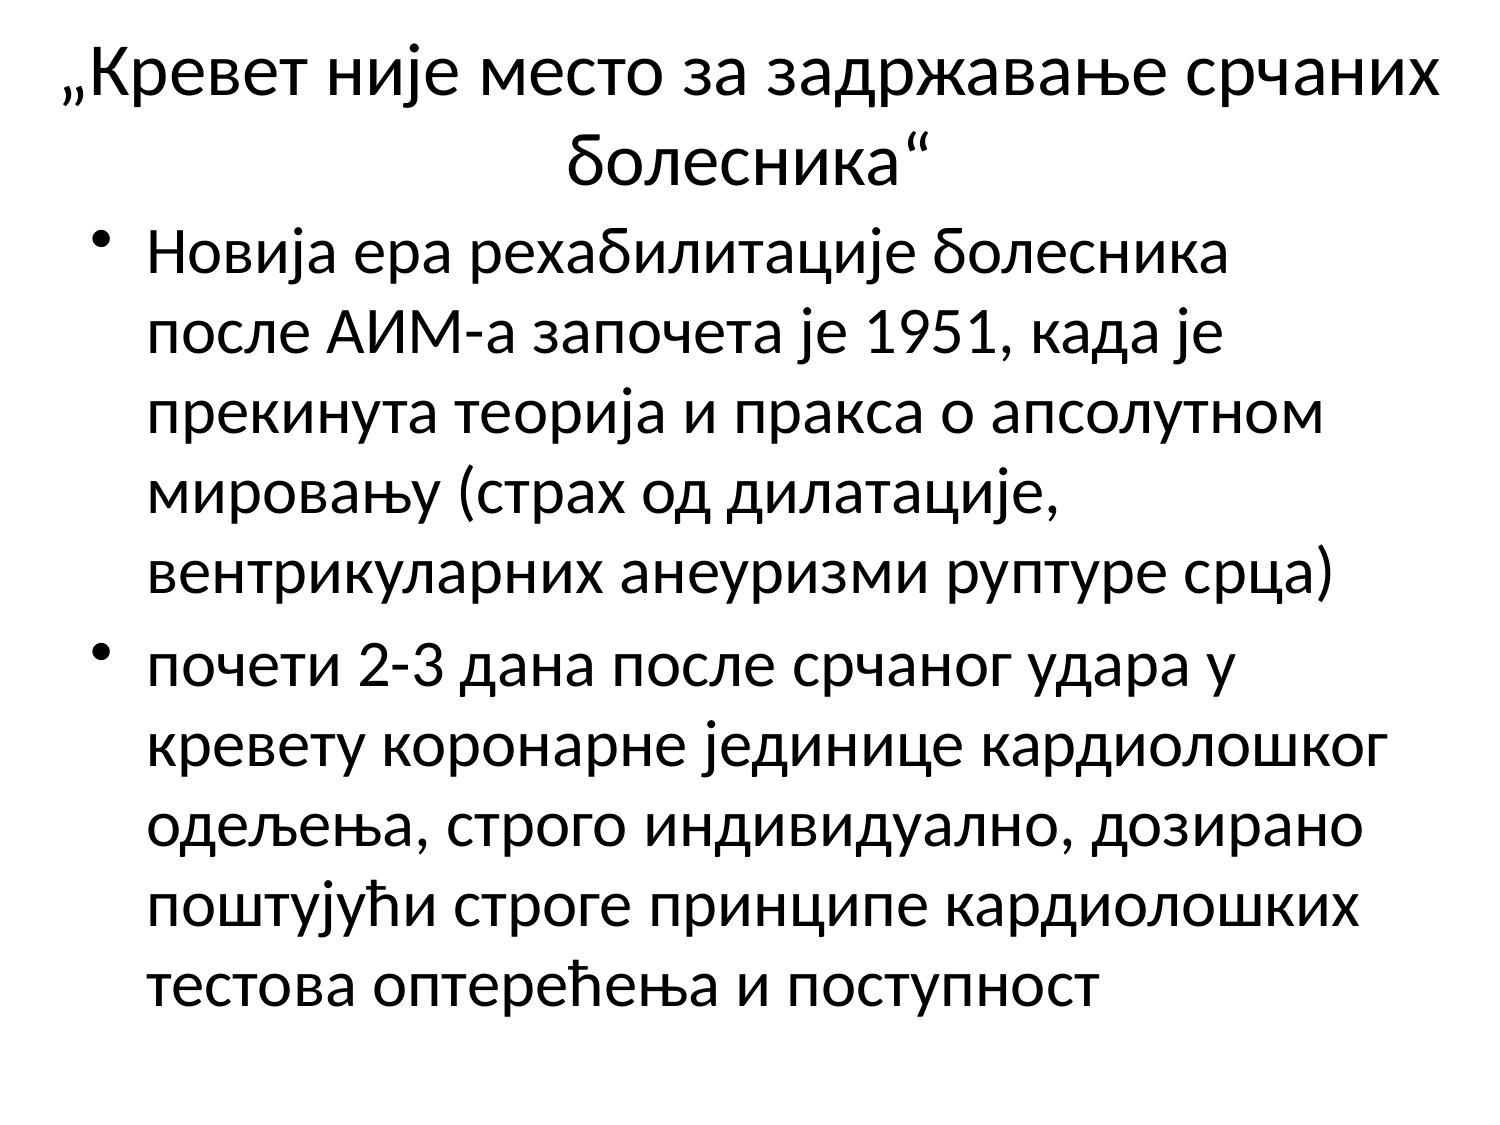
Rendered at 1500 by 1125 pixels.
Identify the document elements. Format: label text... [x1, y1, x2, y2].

title „Кревет није место за задржавање срчаних болесника“ [41, 45, 1459, 208]
list Новија ера рехабилитације болесника после АИМ-а започета је 1951, када је прекинута теорија и пракса о апсолутном мировању (страх од дилатације, вентрикуларних анеуризми руптуре срца) почети 2-3 дана после срчаног удара у кревету коронарне јединице кардиолошког одељења, строго индивидуално, дозирано поштујући строге принципе кардиолошких тестова оптерећења и поступност [75, 199, 1425, 1005]
